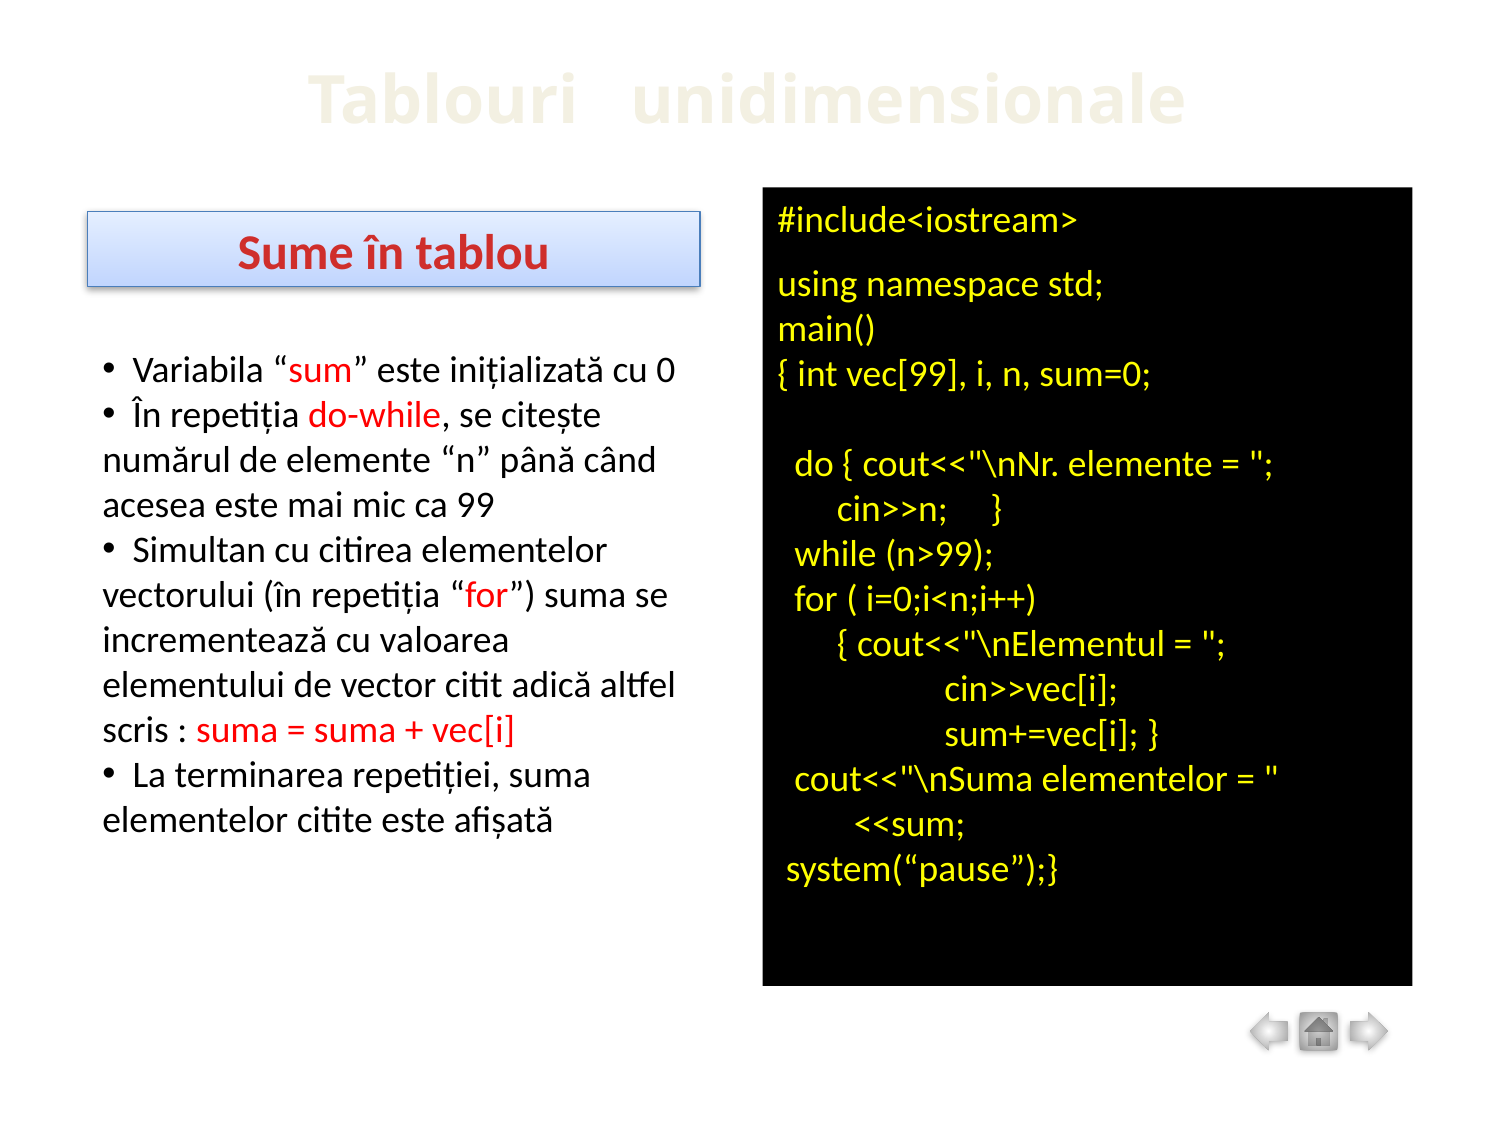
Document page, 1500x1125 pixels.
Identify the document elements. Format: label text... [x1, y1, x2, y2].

text_box [1299, 1012, 1338, 1051]
text_box Variabila “sum” este inițializată cu 0 În repetiția do-while, se citește numărul de elemente “n” până când acesea este mai mic ca 99 Simultan cu citirea elementelor vectorului (în repetiția “for”) suma se incrementează cu valoarea elementului de vector citit adică altfel scris : suma = suma + vec[i] La terminarea repetiției, suma elementelor citite este afișată [87, 337, 713, 848]
text_box Sume în tablou [87, 211, 701, 287]
text_box #include<iostream> using namespace std; main() { int vec[99], i, n, sum=0; do { cout<<"\nNr. elemente = "; cin>>n; } while (n>99); for ( i=0;i<n;i++) { cout<<"\nElementul = "; cin>>vec[i]; sum+=vec[i]; } cout<<"\nSuma elementelor = " <<sum; system(“pause”);} [762, 187, 1413, 986]
text_box Tablouri unidimensionale [62, 49, 1450, 145]
text_box [1250, 1012, 1288, 1051]
text_box [1350, 1012, 1388, 1051]
